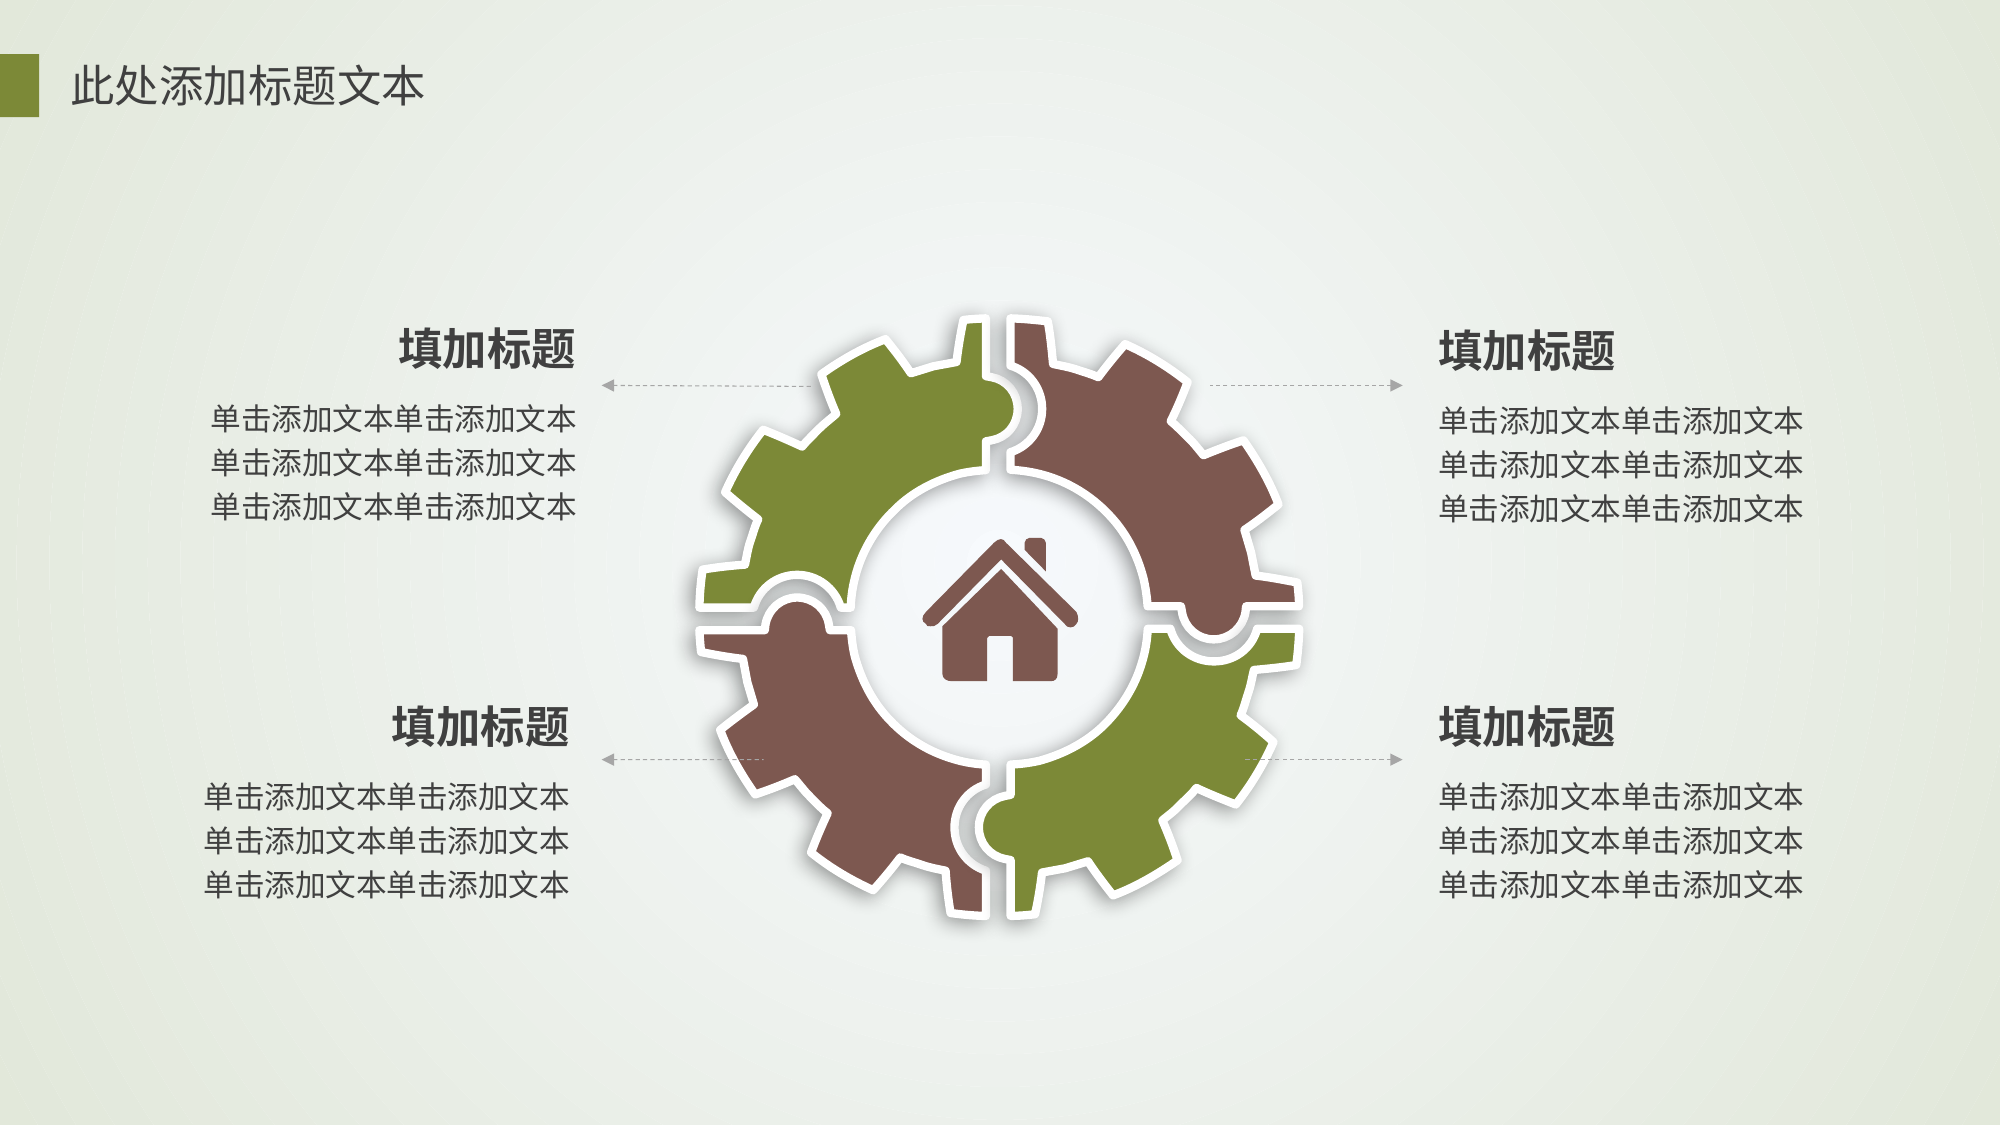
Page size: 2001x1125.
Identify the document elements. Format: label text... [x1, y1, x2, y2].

text_box [601, 753, 620, 766]
text_box [1010, 318, 1300, 640]
text_box [922, 539, 1079, 628]
text_box 填加标题 单击添加文本单击添加文本单击添加文本单击添加文本单击添加文本单击添加文本 [1418, 312, 1851, 580]
text_box 此处添加标题文本 [70, 58, 679, 112]
text_box [942, 568, 1058, 682]
text_box 填加标题 单击添加文本单击添加文本单击添加文本单击添加文本单击添加文本单击添加文本 [1418, 688, 1851, 956]
text_box [699, 597, 986, 917]
text_box 填加标题 单击添加文本单击添加文本单击添加文本单击添加文本单击添加文本单击添加文本 [157, 689, 590, 957]
text_box [699, 318, 1018, 608]
text_box [1024, 537, 1046, 572]
text_box [601, 379, 620, 392]
text_box [1385, 753, 1403, 766]
text_box [1385, 379, 1403, 392]
text_box [978, 628, 1300, 916]
text_box [0, 53, 40, 118]
text_box 填加标题 单击添加文本单击添加文本单击添加文本单击添加文本单击添加文本单击添加文本 [164, 310, 597, 578]
